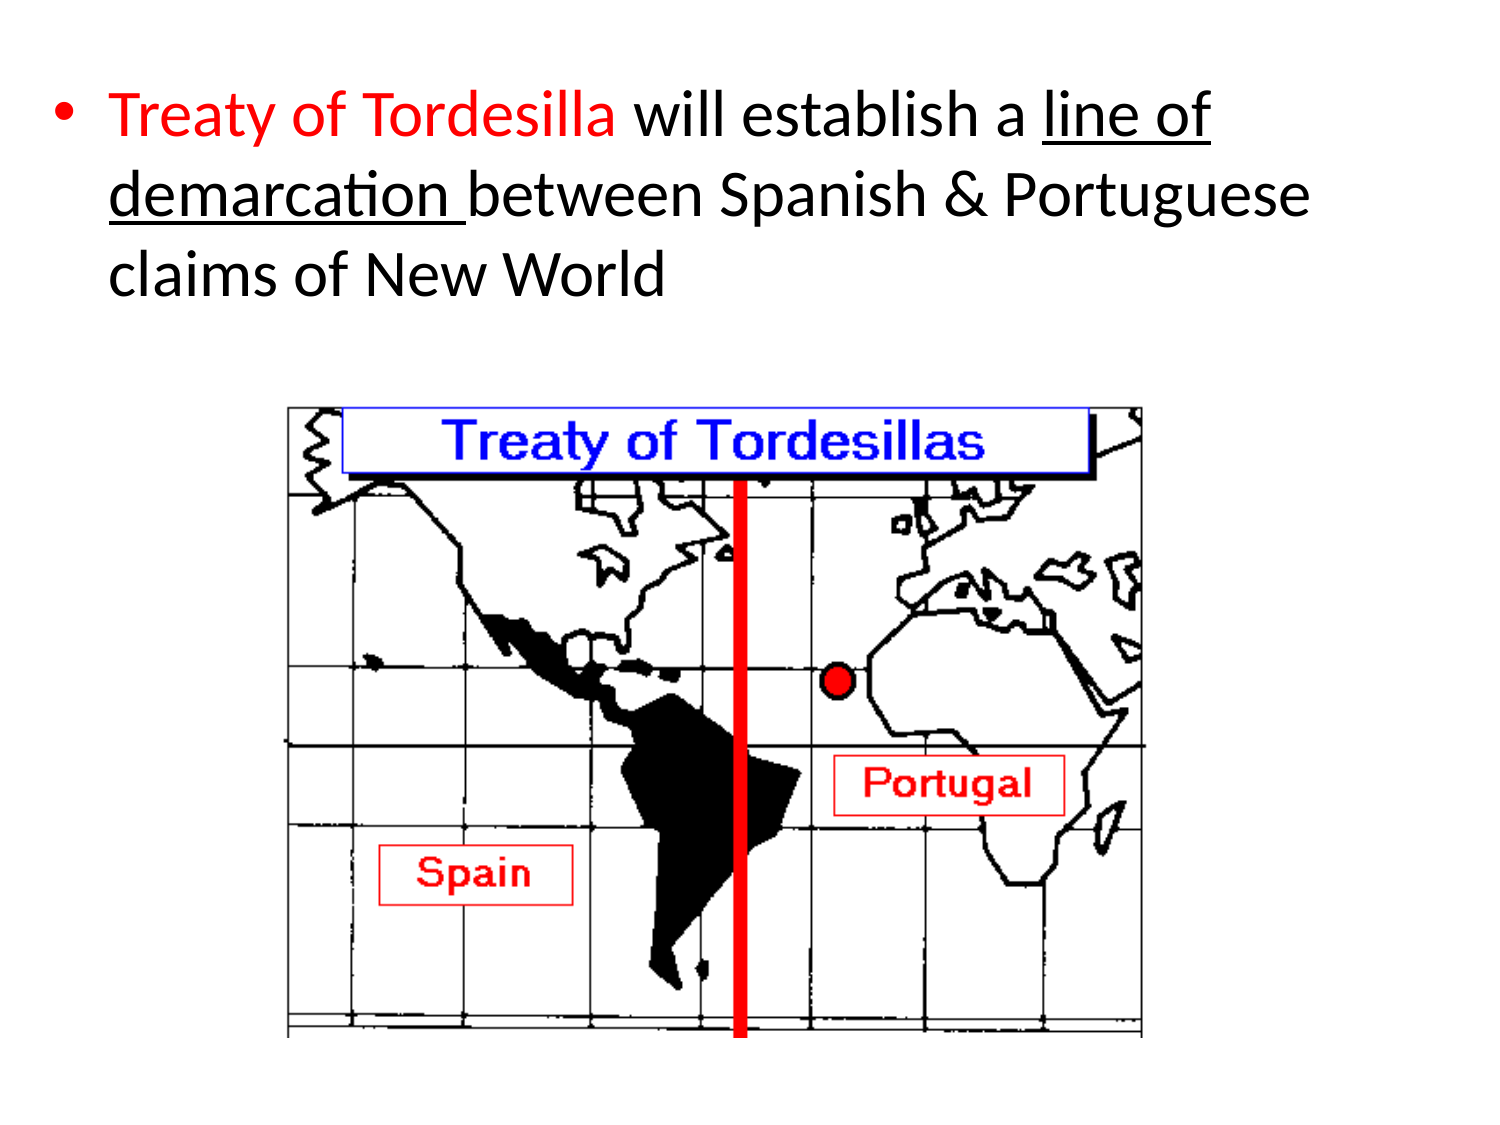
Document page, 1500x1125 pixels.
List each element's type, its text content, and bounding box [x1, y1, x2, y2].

picture [249, 374, 1185, 1038]
list Treaty of Tordesilla will establish a line of demarcation between Spanish & Portuguese claims of New World [37, 62, 1388, 805]
